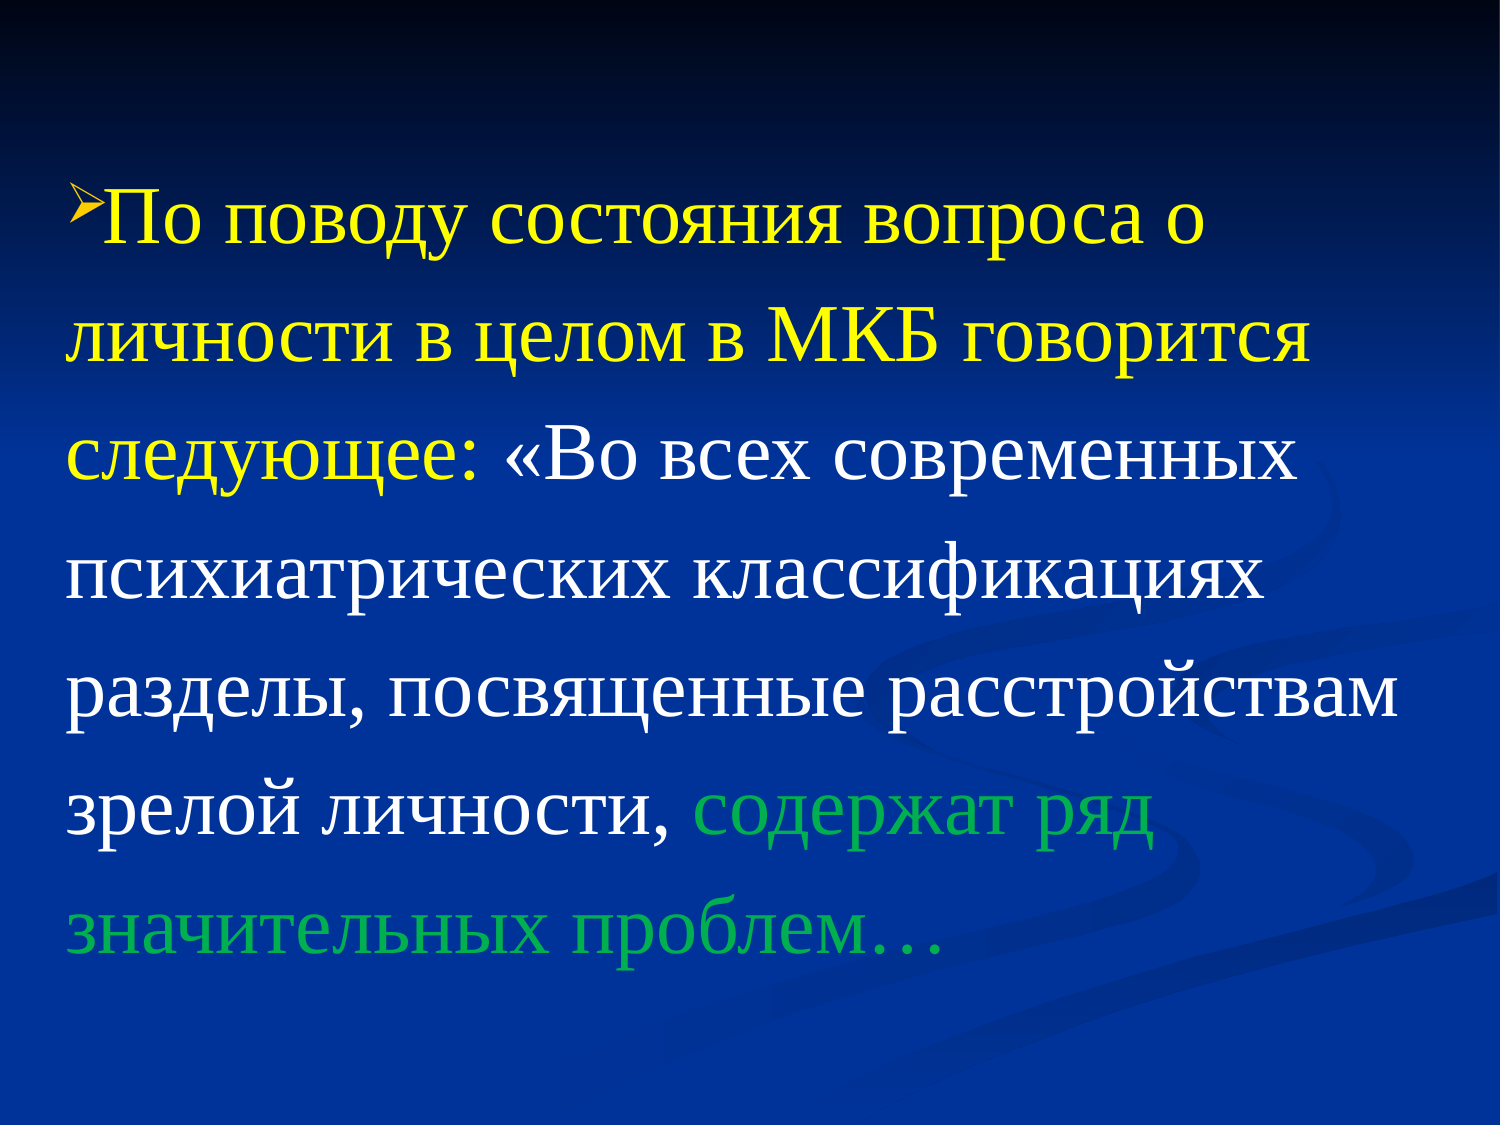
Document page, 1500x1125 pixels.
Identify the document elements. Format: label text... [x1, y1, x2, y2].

list По поводу состояния вопроса о личности в целом в МКБ говорится следующее: «Во всех современных психиатрических классификациях разделы, посвященные расстройствам зрелой личности, содержат ряд значительных проблем… [49, 66, 1459, 998]
